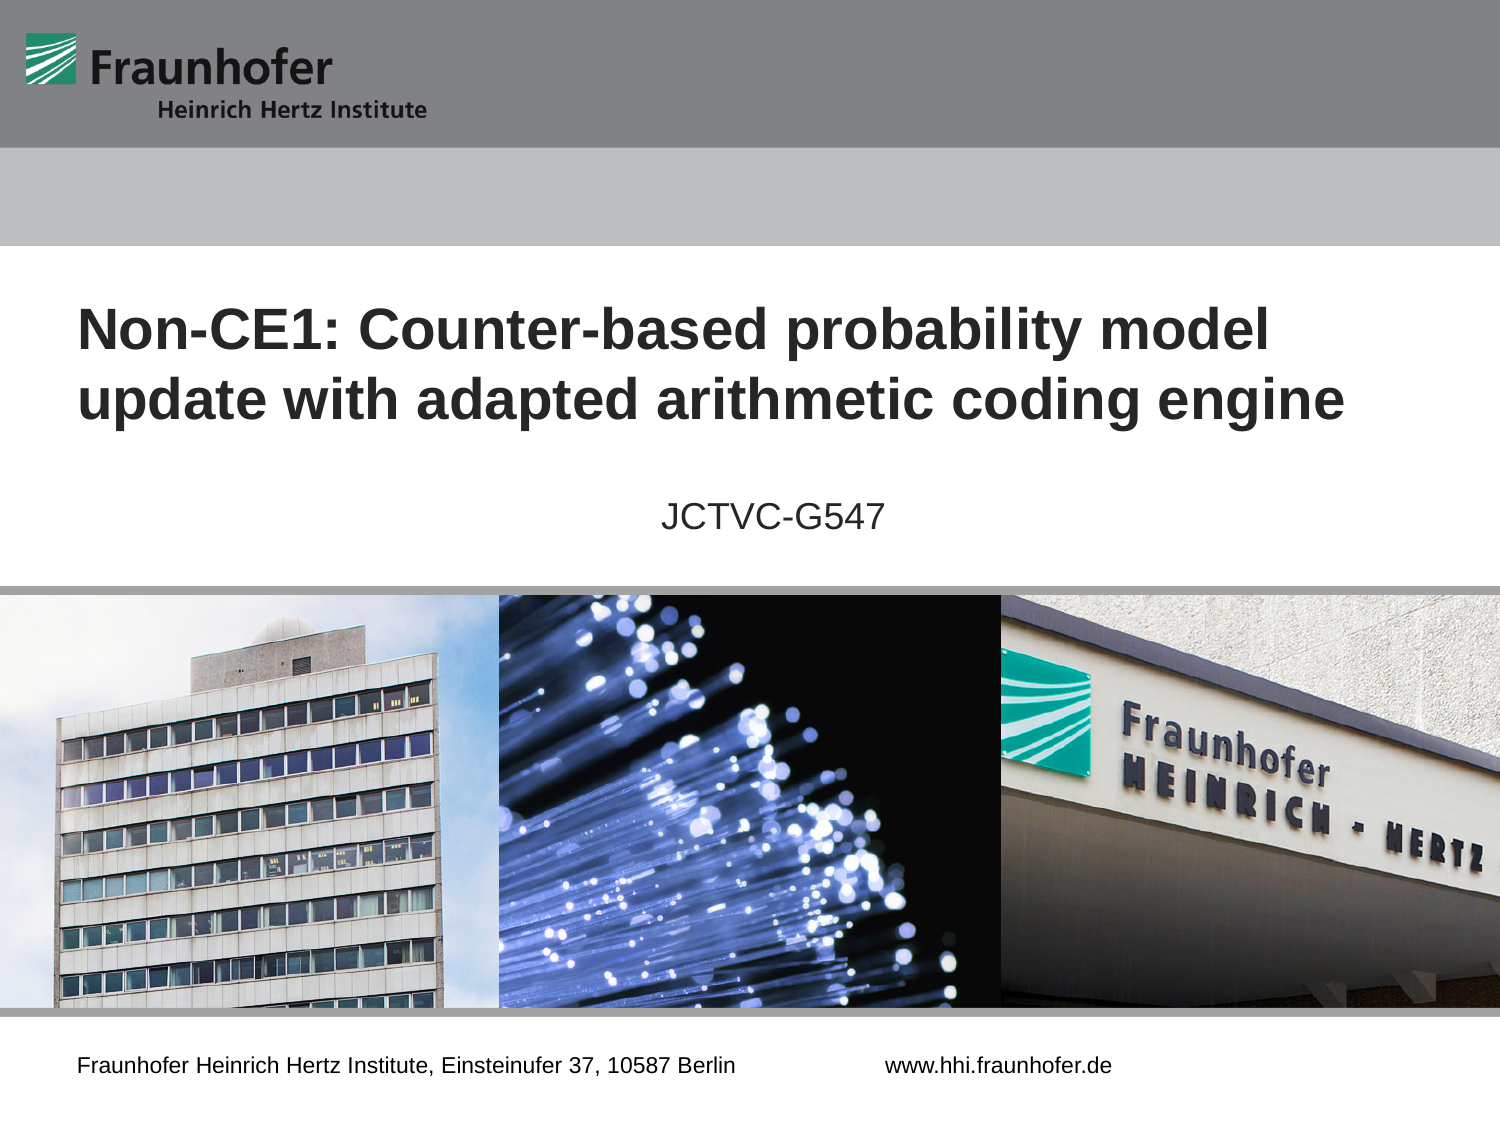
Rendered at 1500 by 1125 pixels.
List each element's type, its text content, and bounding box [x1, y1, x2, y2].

list Non-CE1: Counter-based probability model update with adapted arithmetic coding engine [76, 290, 1471, 433]
picture [26, 33, 427, 118]
picture [0, 595, 1500, 1007]
list JCTVC-G547 [76, 491, 1471, 596]
